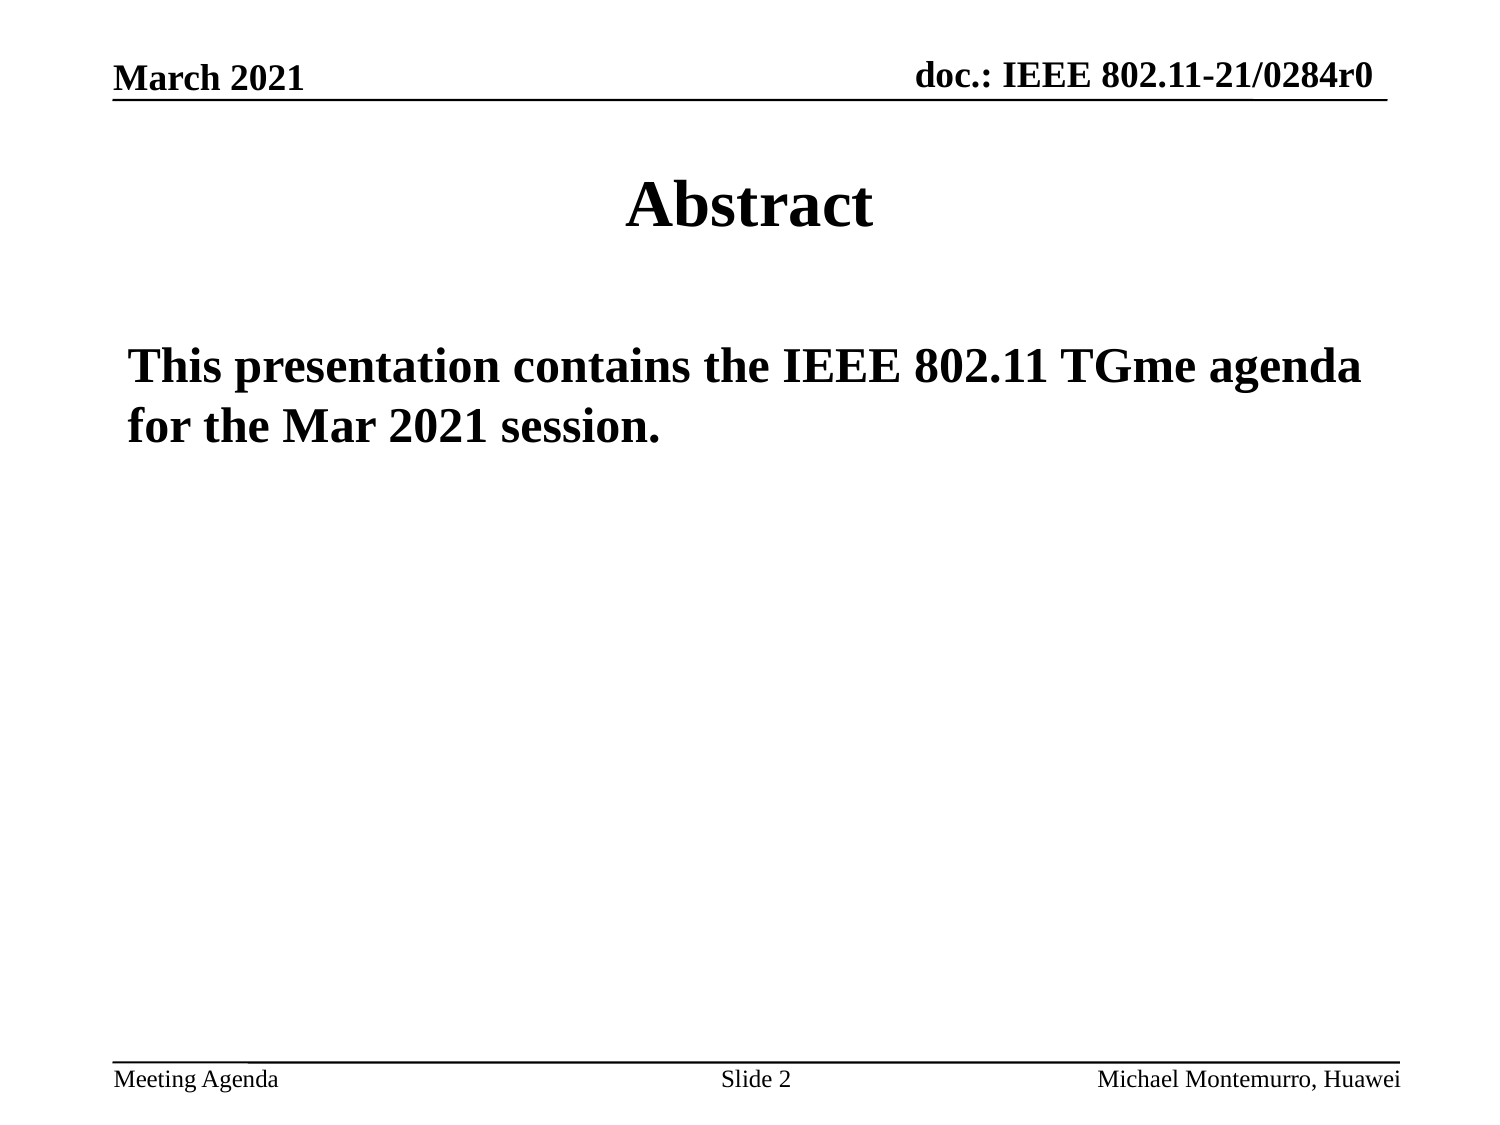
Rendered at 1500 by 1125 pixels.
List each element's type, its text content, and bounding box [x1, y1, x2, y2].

footer Michael Montemurro, Huawei [949, 1061, 1402, 1093]
title Abstract [112, 112, 1388, 288]
slide_number Slide 2 [712, 1061, 800, 1093]
list This presentation contains the IEEE 802.11 TGme agenda for the Mar 2021 session. [112, 324, 1388, 1000]
